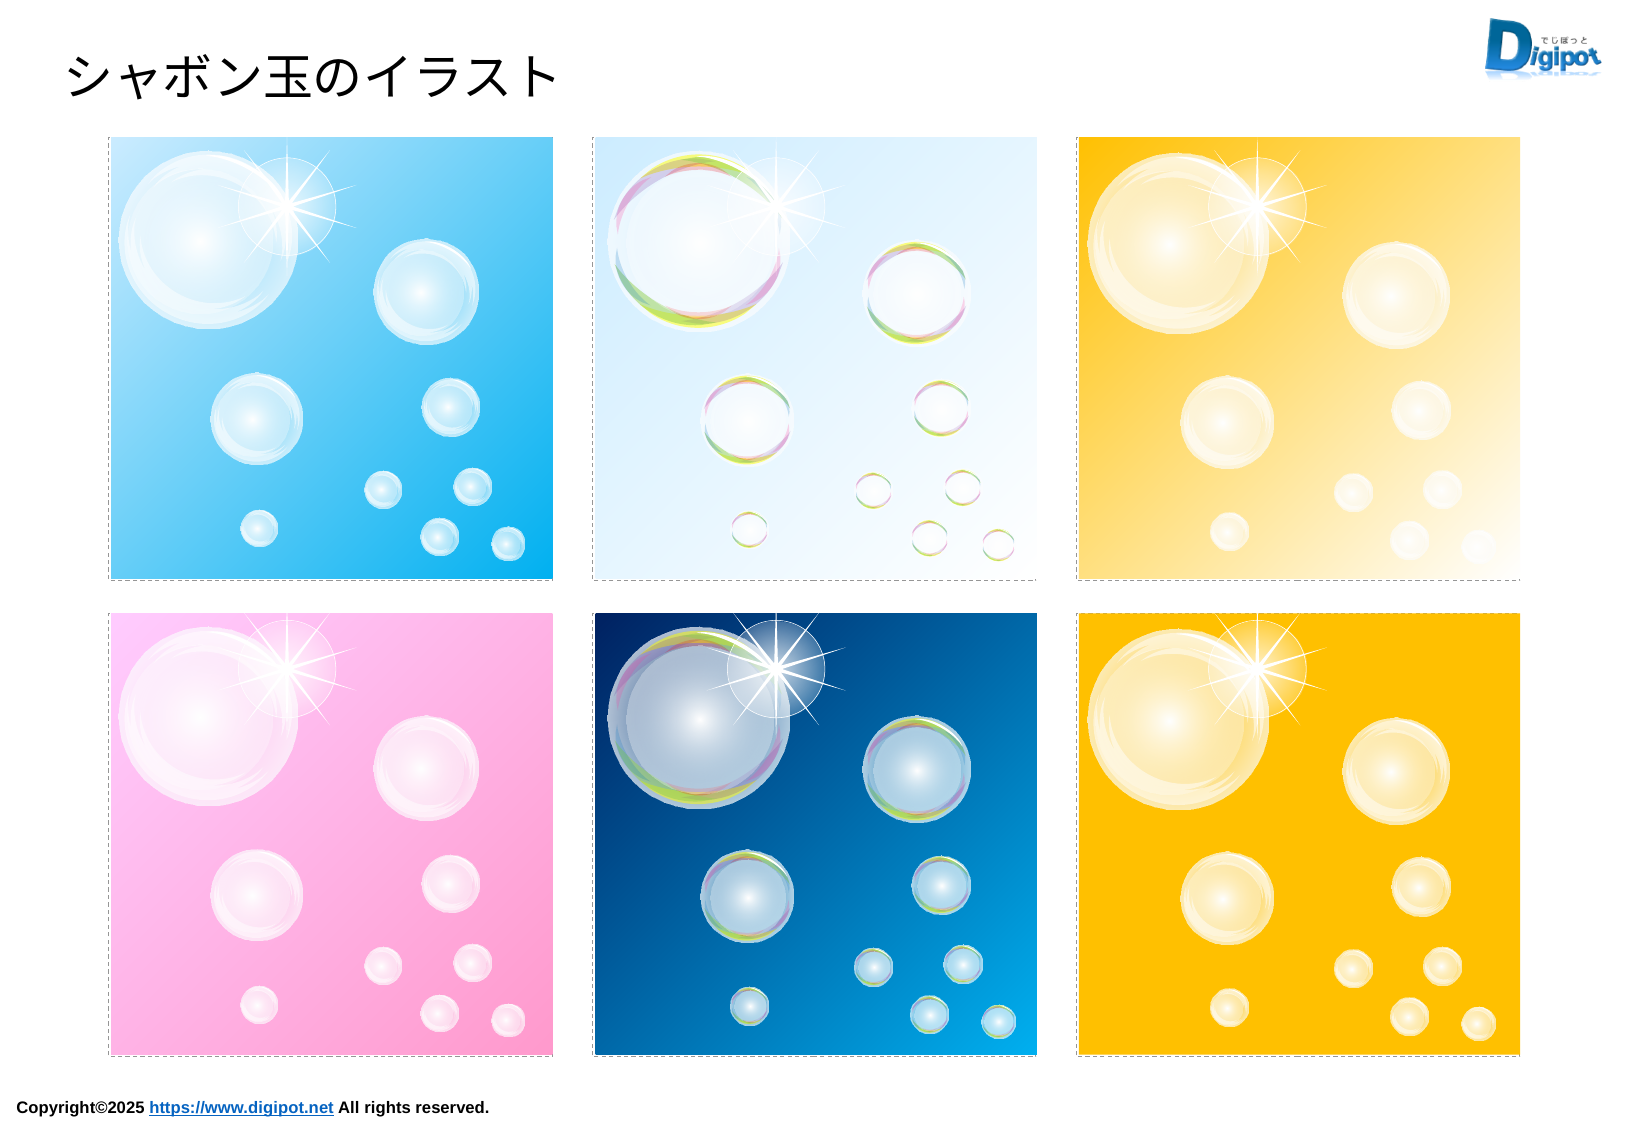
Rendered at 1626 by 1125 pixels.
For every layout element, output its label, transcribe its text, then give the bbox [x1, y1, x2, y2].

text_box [1078, 136, 1521, 579]
text_box シャボン玉のイラスト [48, 38, 578, 113]
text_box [111, 136, 553, 579]
picture [1485, 18, 1602, 82]
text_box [595, 136, 1037, 579]
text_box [1078, 599, 1521, 1055]
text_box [595, 599, 1037, 1055]
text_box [111, 599, 553, 1055]
